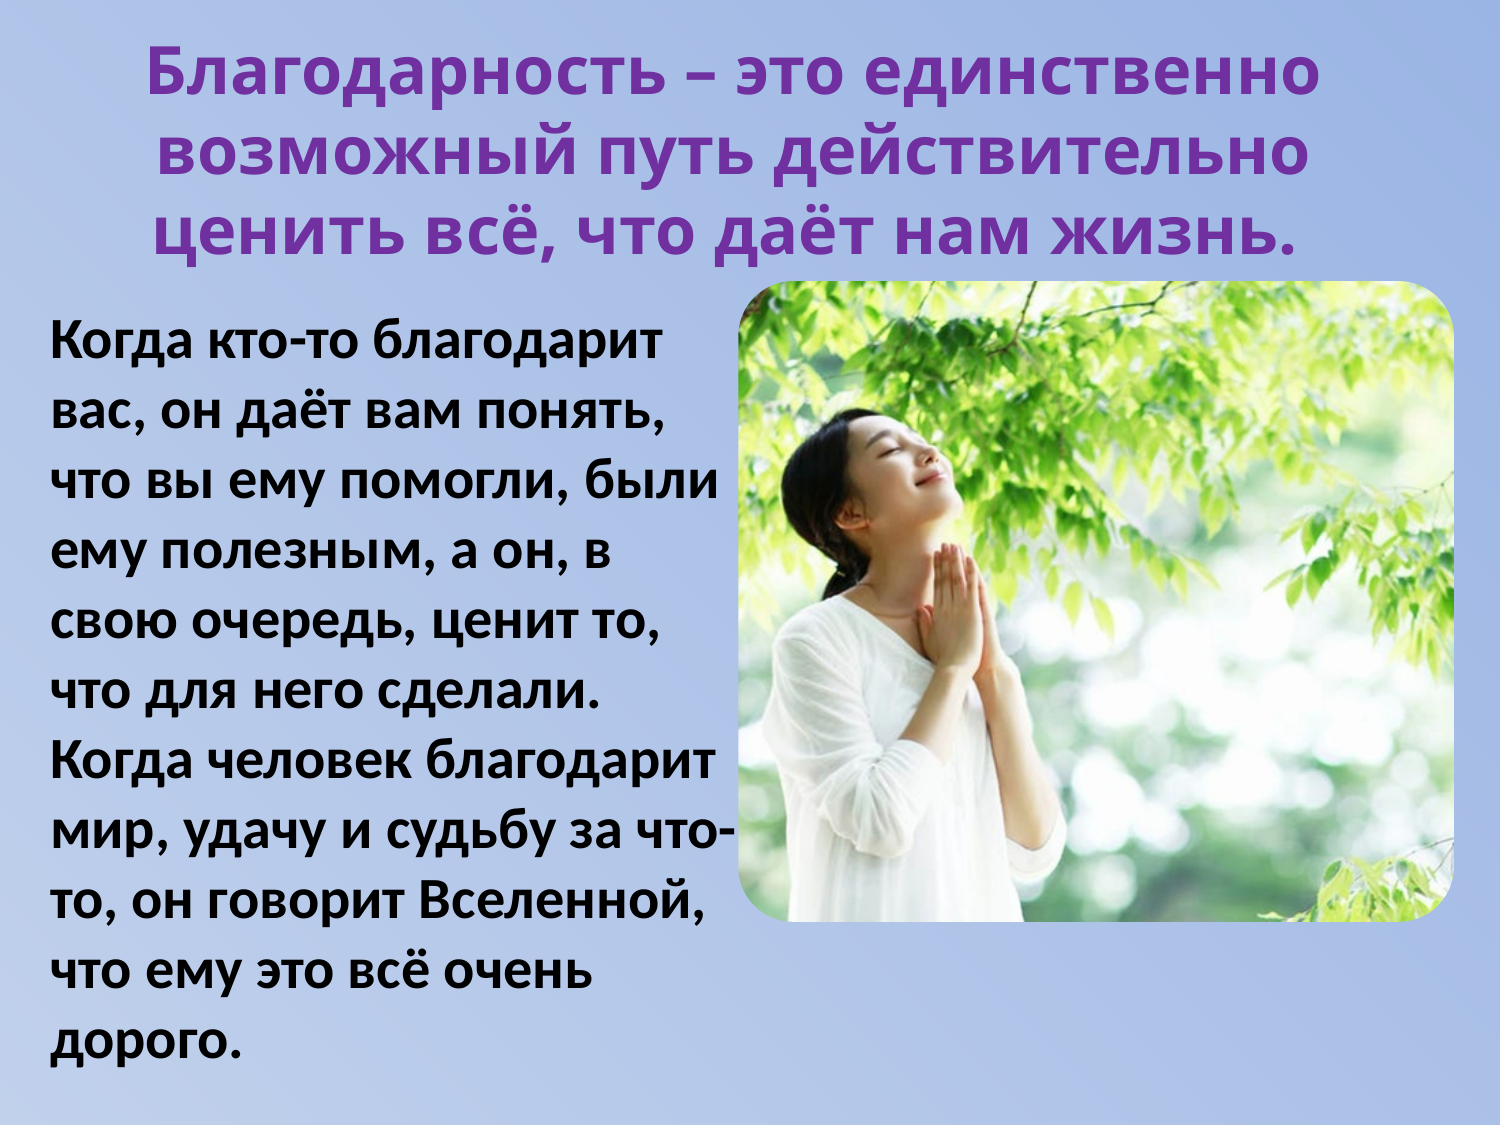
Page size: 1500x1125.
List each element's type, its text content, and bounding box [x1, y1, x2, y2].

text_box Когда кто-то благодарит вас, он даёт вам понять, что вы ему помогли, были ему полезным, а он, в свою очередь, ценит то, что для него сделали. Когда человек благодарит мир, удачу и судьбу за что-то, он говорит Вселенной, что ему это всё очень дорого. [35, 292, 762, 1078]
title Благодарность – это единственно возможный путь действительно ценить всё, что даёт нам жизнь. [58, 93, 1409, 282]
picture [738, 280, 1455, 922]
